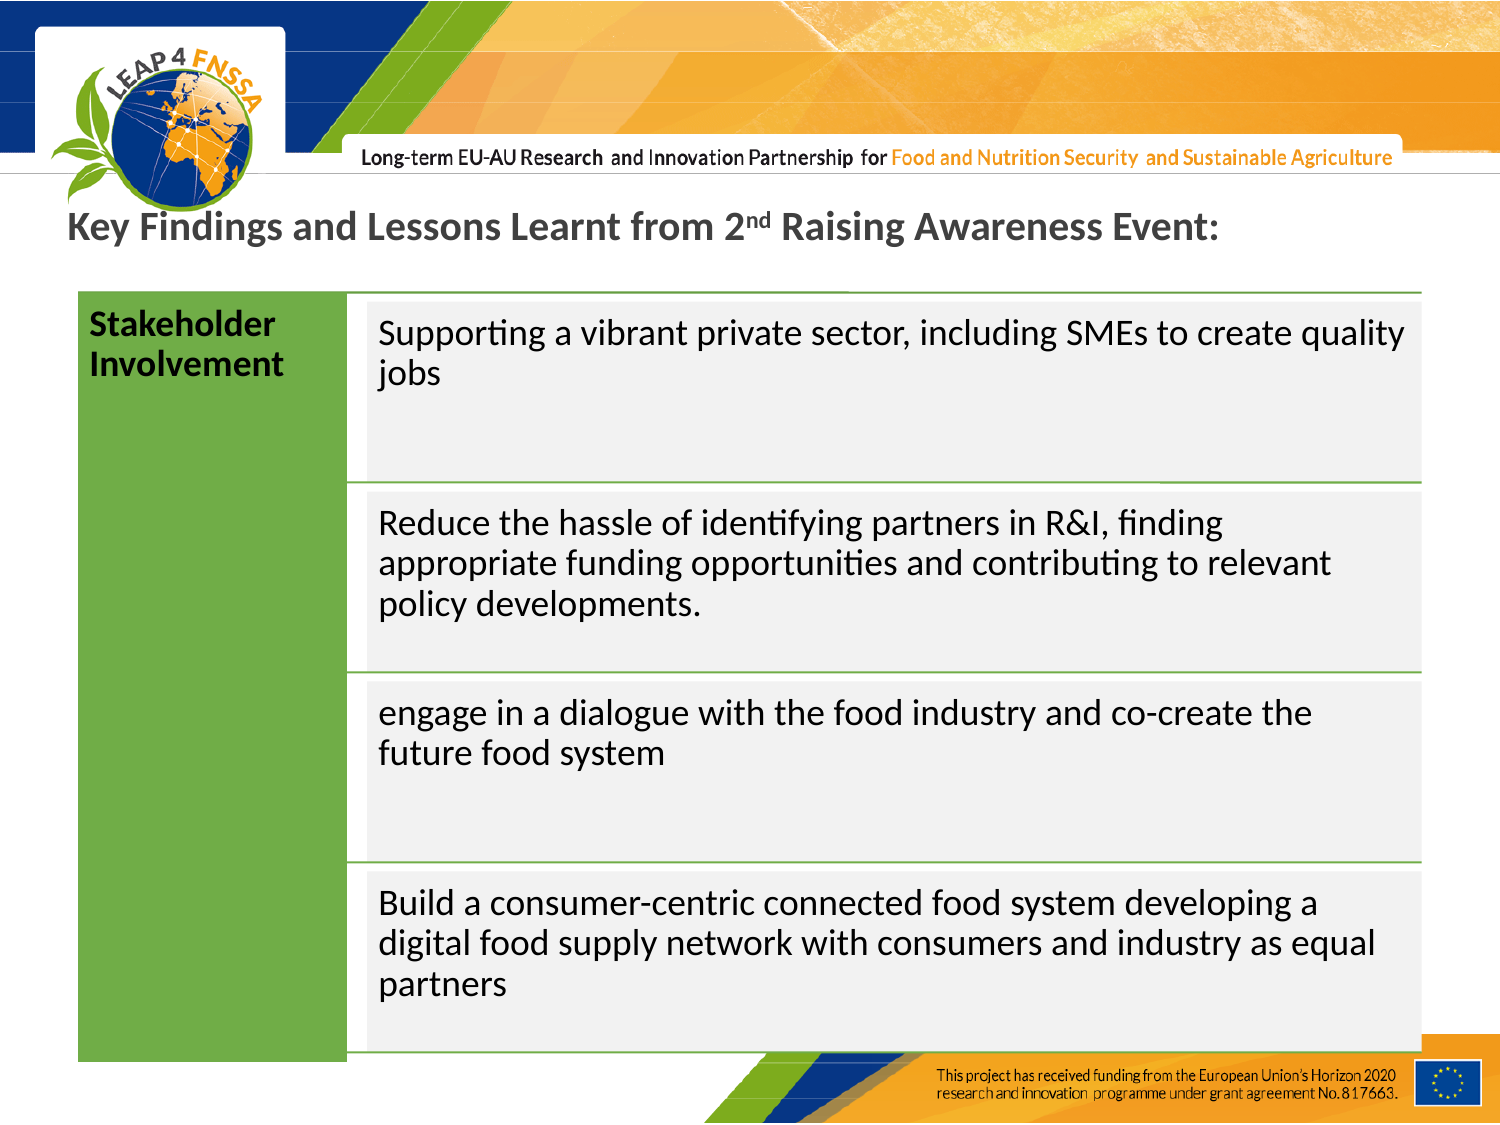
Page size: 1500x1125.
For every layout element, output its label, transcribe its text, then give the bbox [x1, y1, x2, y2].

list Key Findings and Lessons Learnt from 2nd Raising Awareness Event: [52, 197, 1448, 884]
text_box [78, 292, 1422, 1062]
picture [0, 1, 1500, 251]
picture [0, 1034, 1500, 1123]
